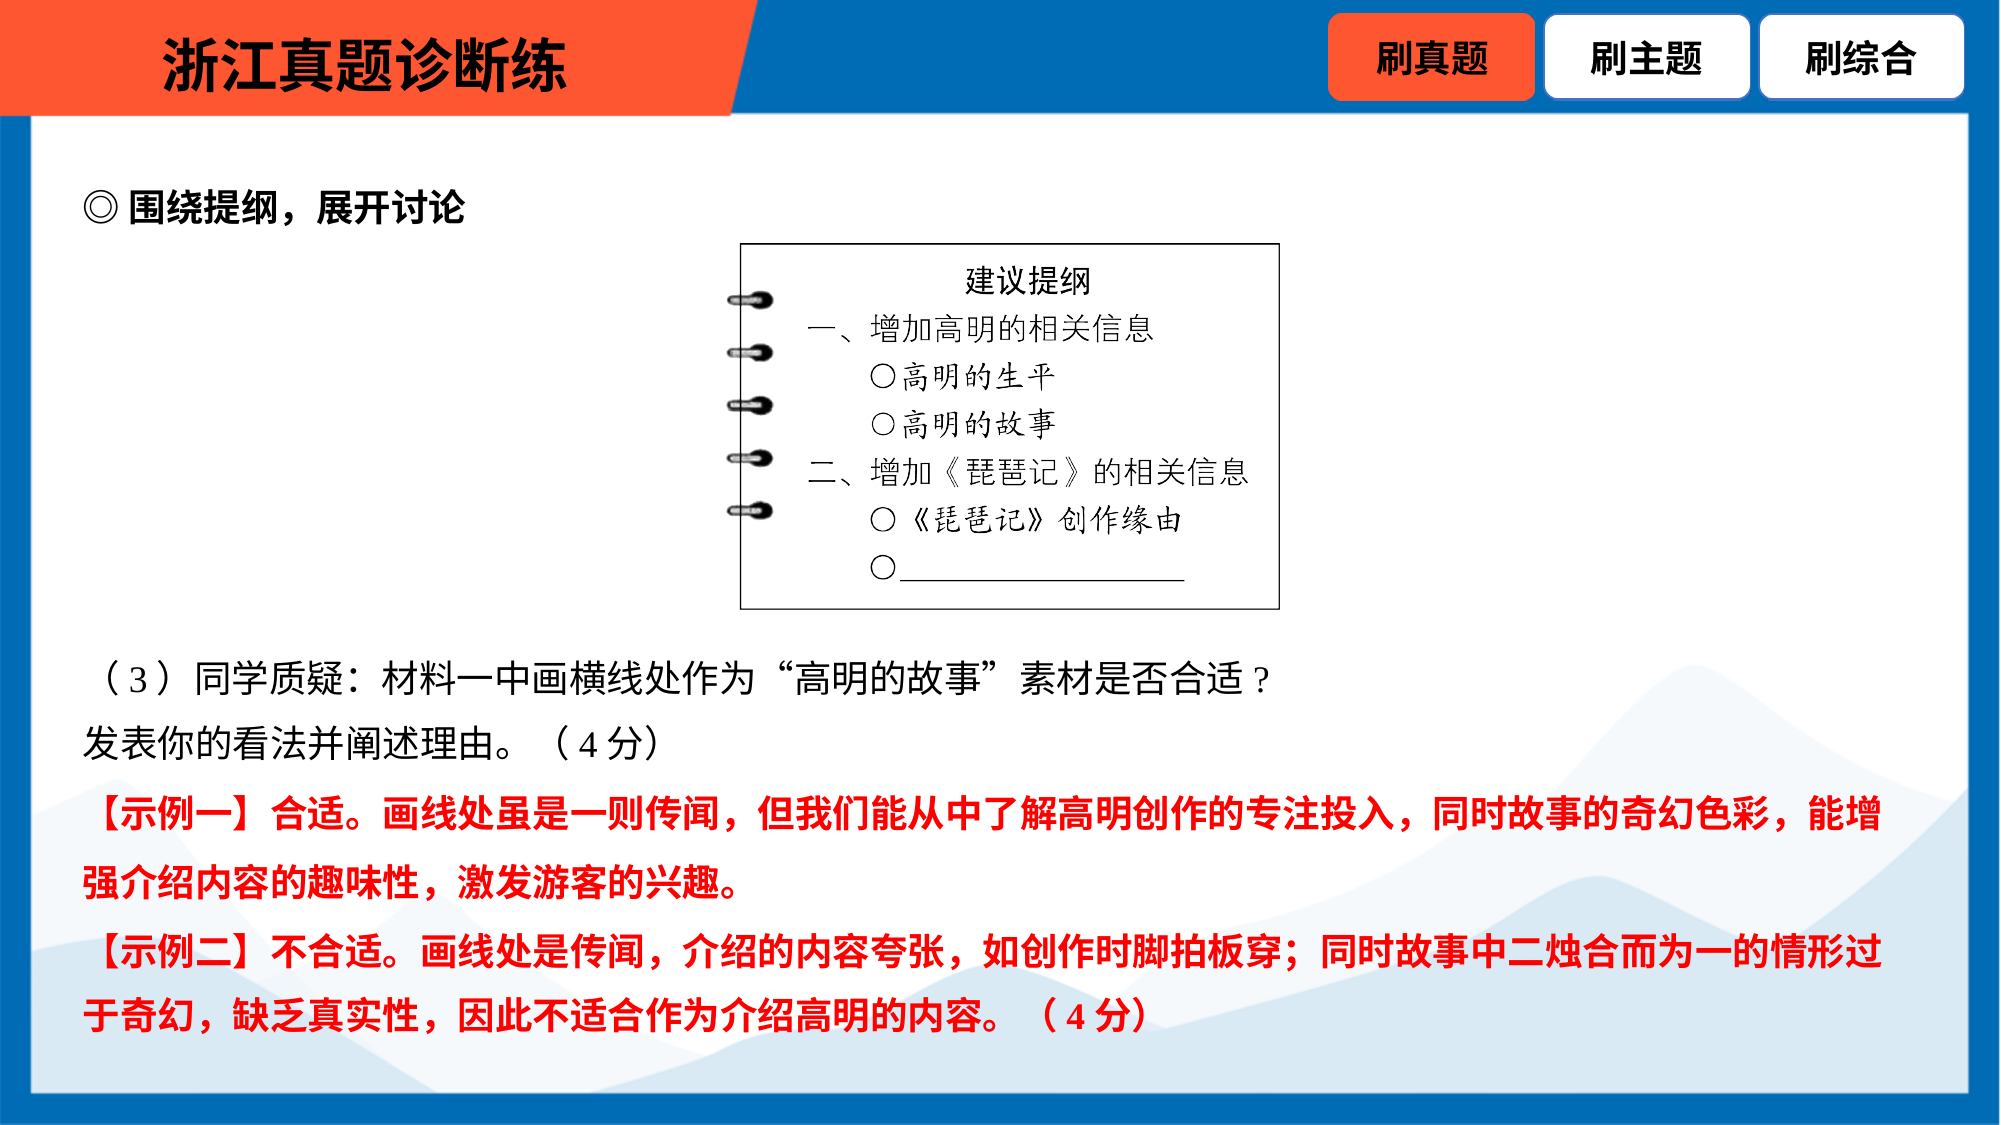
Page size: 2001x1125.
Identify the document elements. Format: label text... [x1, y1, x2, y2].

text_box ◎围绕提纲，展开讨论 [82, 164, 1917, 223]
text_box 【示例一】合适。画线处虽是一则传闻，但我们能从中了解高明创作的专注投入，同时故事的奇幻色彩，能增 强介绍内容的趣味性，激发游客的兴趣。 【示例二】不合适。画线处是传闻，介绍的内容夸张，如创作时脚拍板穿；同时故事中二烛合而为一的情形过 于奇幻，缺乏真实性，因此不适合作为介绍高明的内容。（4分） [82, 766, 1917, 1032]
text_box （3）同学质疑：材料一中画横线处作为“高明的故事”素材是否合适? 发表你的看法并阐述理由。（4分） [82, 631, 1917, 759]
picture [0, 0, 2000, 1125]
